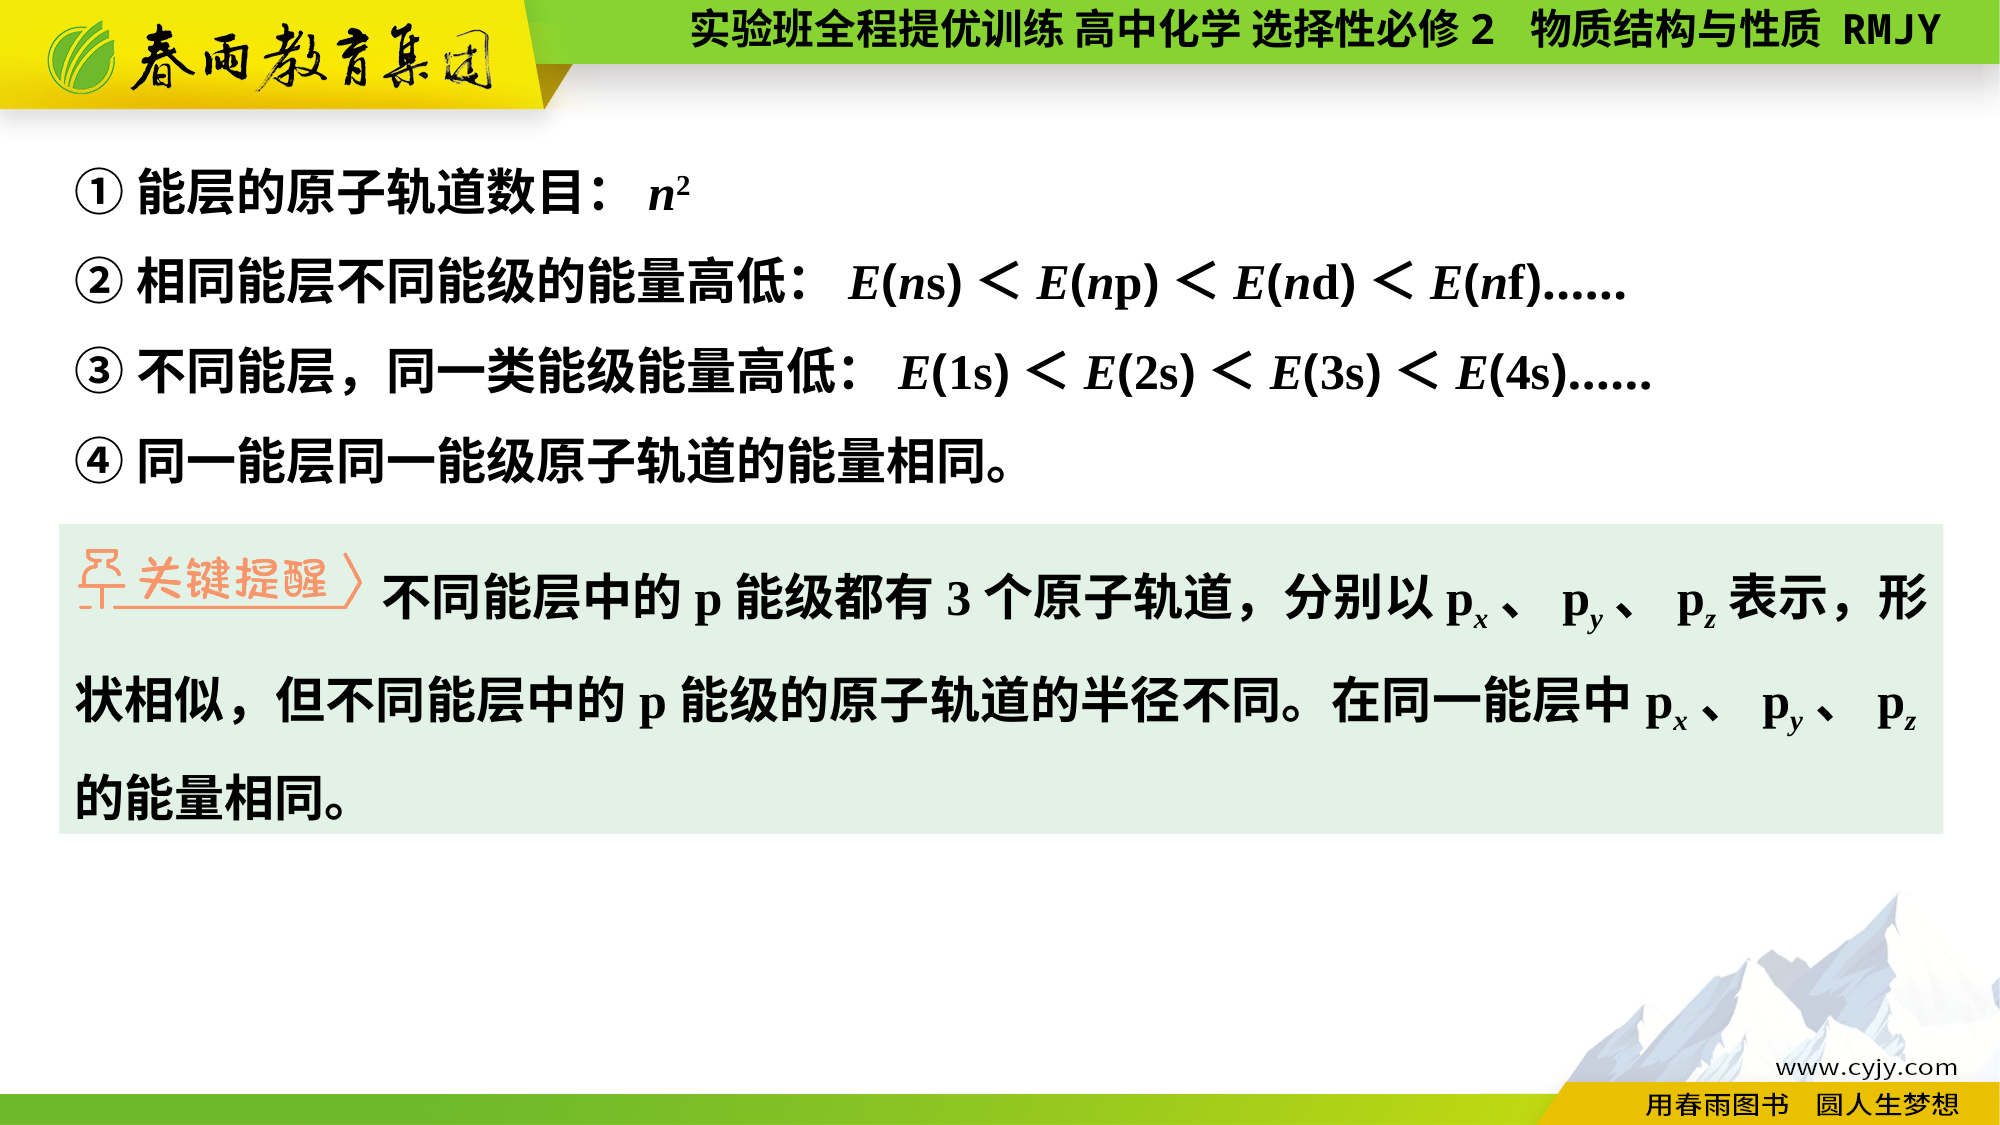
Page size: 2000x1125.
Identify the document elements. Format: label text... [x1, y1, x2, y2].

text_box 不同能层中的p能级都有3个原子轨道，分别以px、py、pz表示，形状相似，但不同能层中的p能级的原子轨道的半径不同。在同一能层中px、py、pz的能量相同。 [59, 524, 1944, 834]
list ①能层的原子轨道数目：n2 ②相同能层不同能级的能量高低：E(ns)＜E(np)＜E(nd)＜E(nf)…… ③不同能层，同一类能级能量高低：E(1s)＜E(2s)＜E(3s)＜E(4s)…… ④同一能层同一能级原子轨道的能量相同。 [59, 122, 1944, 490]
picture [0, 0, 2000, 1125]
